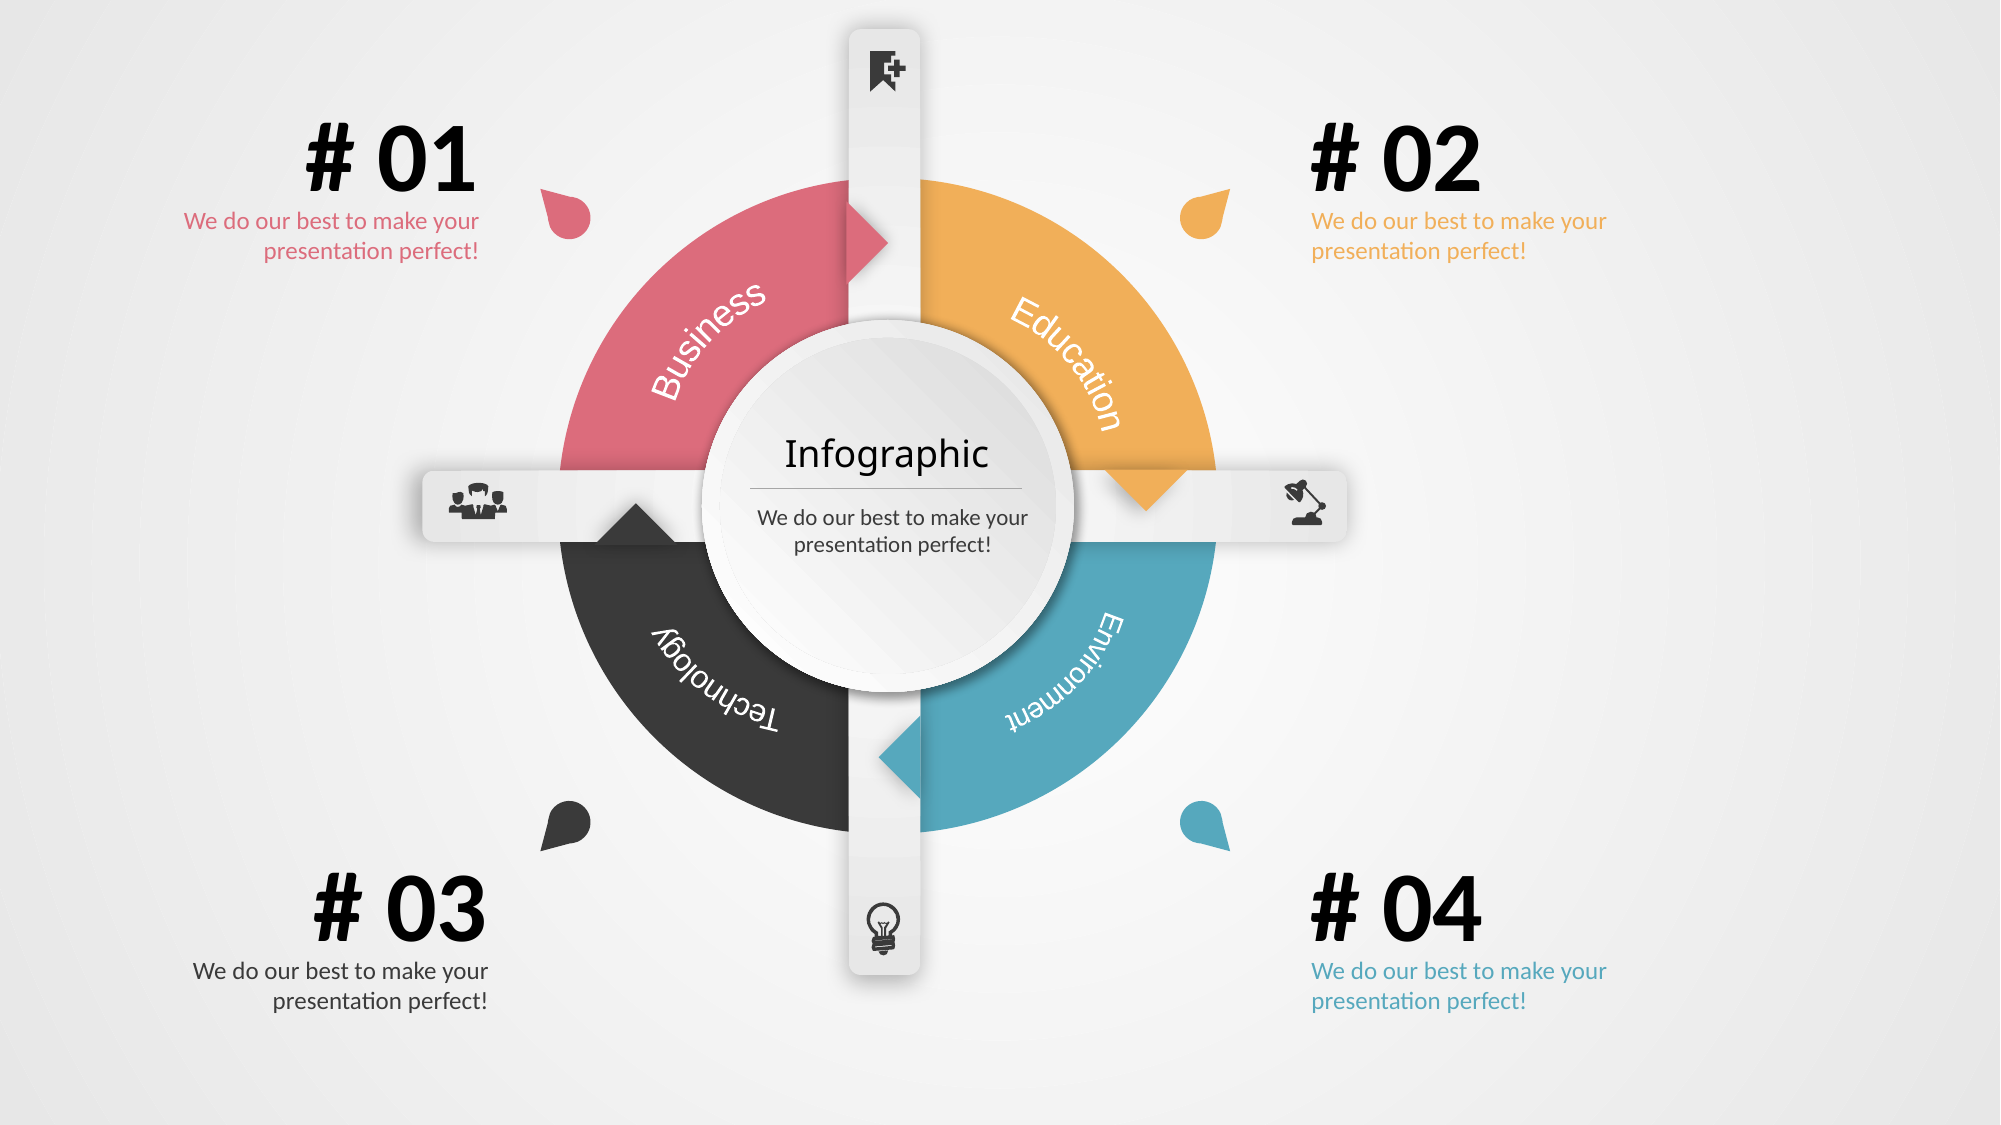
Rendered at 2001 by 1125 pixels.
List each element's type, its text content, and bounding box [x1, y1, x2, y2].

text_box [866, 902, 901, 956]
text_box We do our best to make your presentation perfect! [1296, 947, 1641, 1022]
text_box We do our best to make your presentation perfect! [150, 197, 495, 272]
text_box [421, 469, 557, 543]
text_box [1182, 807, 1232, 853]
text_box [448, 491, 507, 520]
text_box [468, 482, 489, 497]
text_box [888, 59, 906, 78]
text_box [1218, 469, 1348, 543]
text_box We do our best to make your presentation perfect! [159, 947, 504, 1022]
text_box # 01 [290, 83, 494, 197]
text_box [538, 187, 557, 237]
text_box [847, 834, 922, 977]
text_box [870, 51, 896, 92]
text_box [1284, 479, 1326, 525]
text_box [1218, 187, 1232, 233]
text_box # 04 [1295, 833, 1499, 969]
text_box [847, 28, 922, 177]
text_box # 02 [1295, 83, 1499, 219]
text_box [538, 803, 589, 853]
text_box # 03 [299, 833, 503, 947]
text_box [557, 177, 1218, 834]
text_box We do our best to make your presentation perfect! [1296, 197, 1641, 272]
